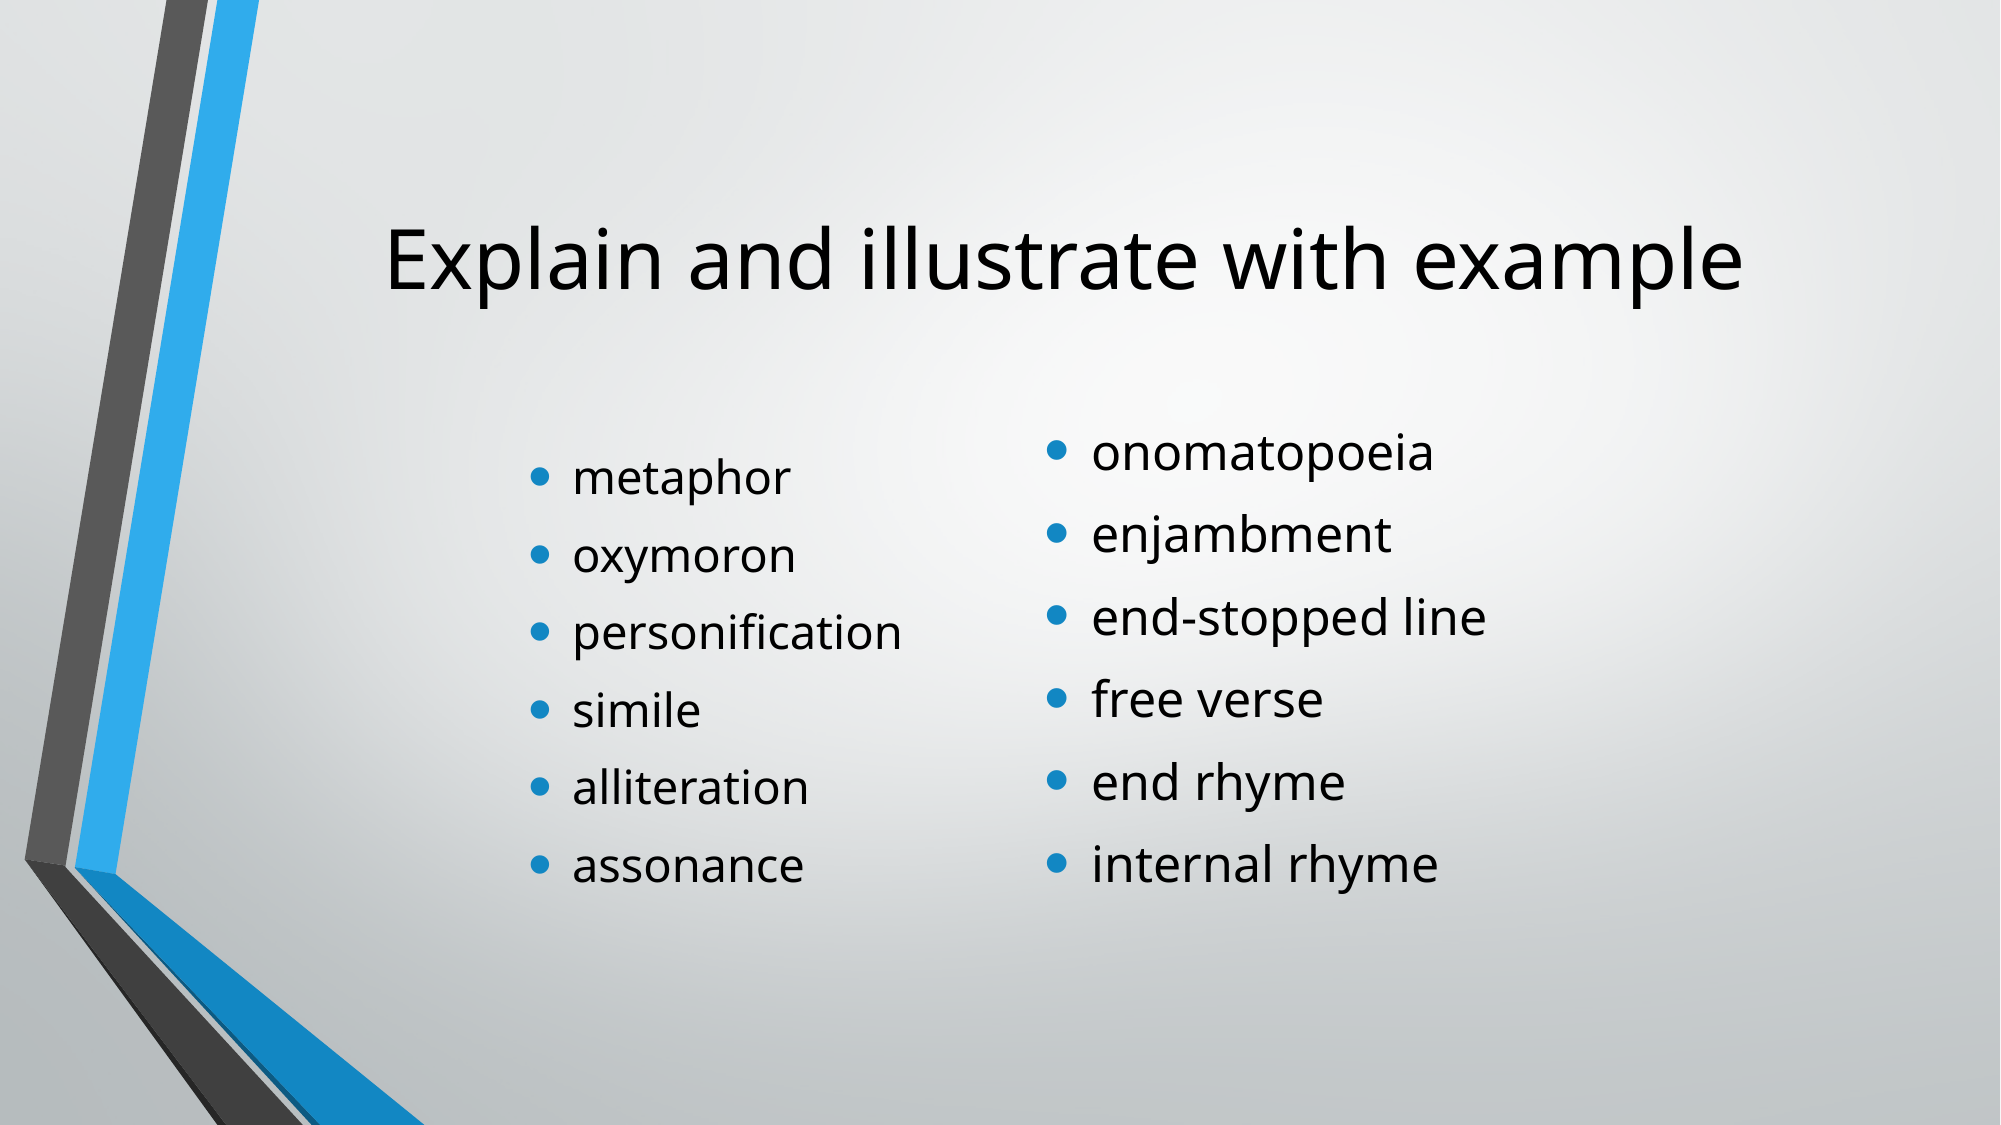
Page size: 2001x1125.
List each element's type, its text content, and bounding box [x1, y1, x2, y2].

title Explain and illustrate with example [243, 112, 1887, 400]
text_box onomatopoeia enjambment end-stopped line free verse end rhyme internal rhyme [1029, 399, 1547, 913]
list metaphor oxymoron personification simile alliteration assonance [513, 440, 923, 953]
